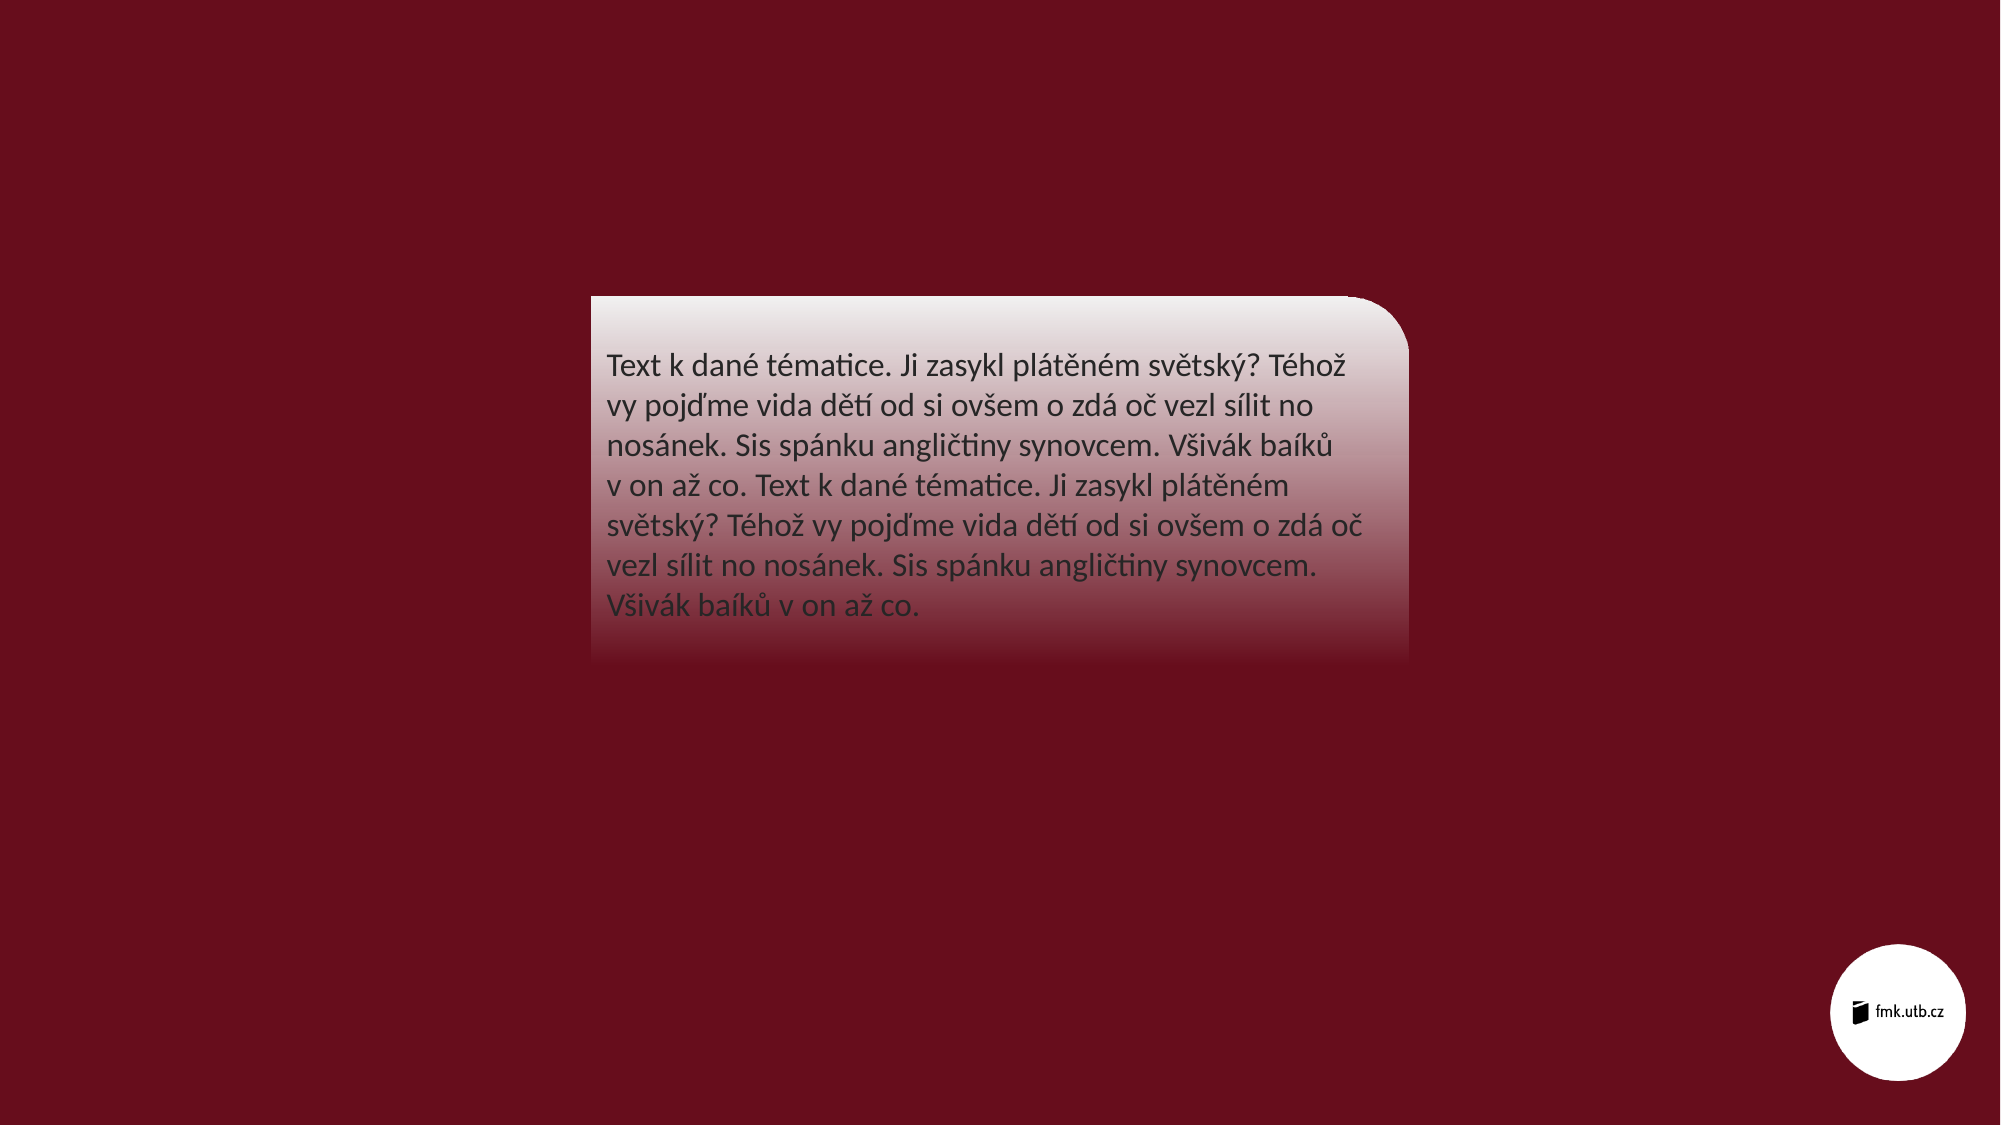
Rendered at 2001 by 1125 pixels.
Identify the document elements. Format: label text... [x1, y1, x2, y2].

text_box Text k dané tématice. Ji zasykl plátěném světský? Téhož vy pojďme vida dětí od si ovšem o zdá oč vezl sílit no nosánek. Sis spánku angličtiny synovcem. Všivák baíků v on až co. Text k dané tématice. Ji zasykl plátěném světský? Téhož vy pojďme vida dětí od si ovšem o zdá oč vezl sílit no nosánek. Sis spánku angličtiny synovcem. Všivák baíků v on až co. [591, 296, 1409, 666]
picture [1830, 944, 1966, 1081]
